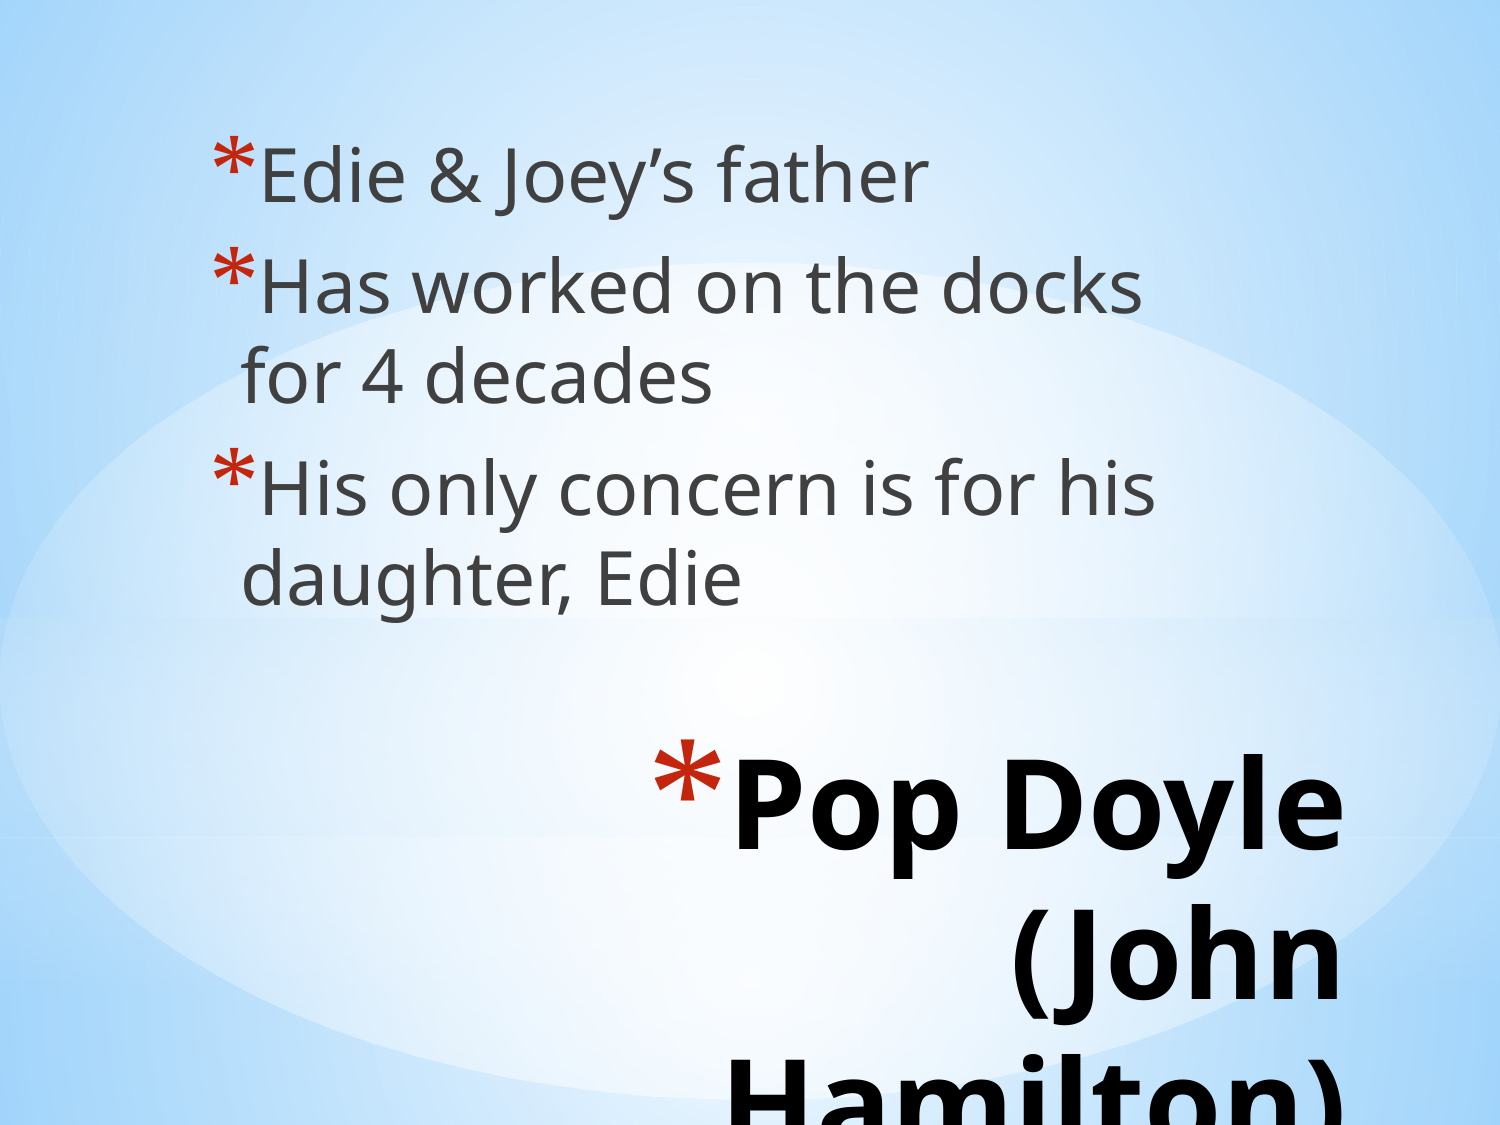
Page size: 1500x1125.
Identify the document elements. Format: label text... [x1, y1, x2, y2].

title Pop Doyle (John Hamilton) [294, 717, 1363, 905]
list Edie & Joey’s father Has worked on the docks for 4 decades His only concern is for his daughter, Edie [187, 120, 1238, 690]
